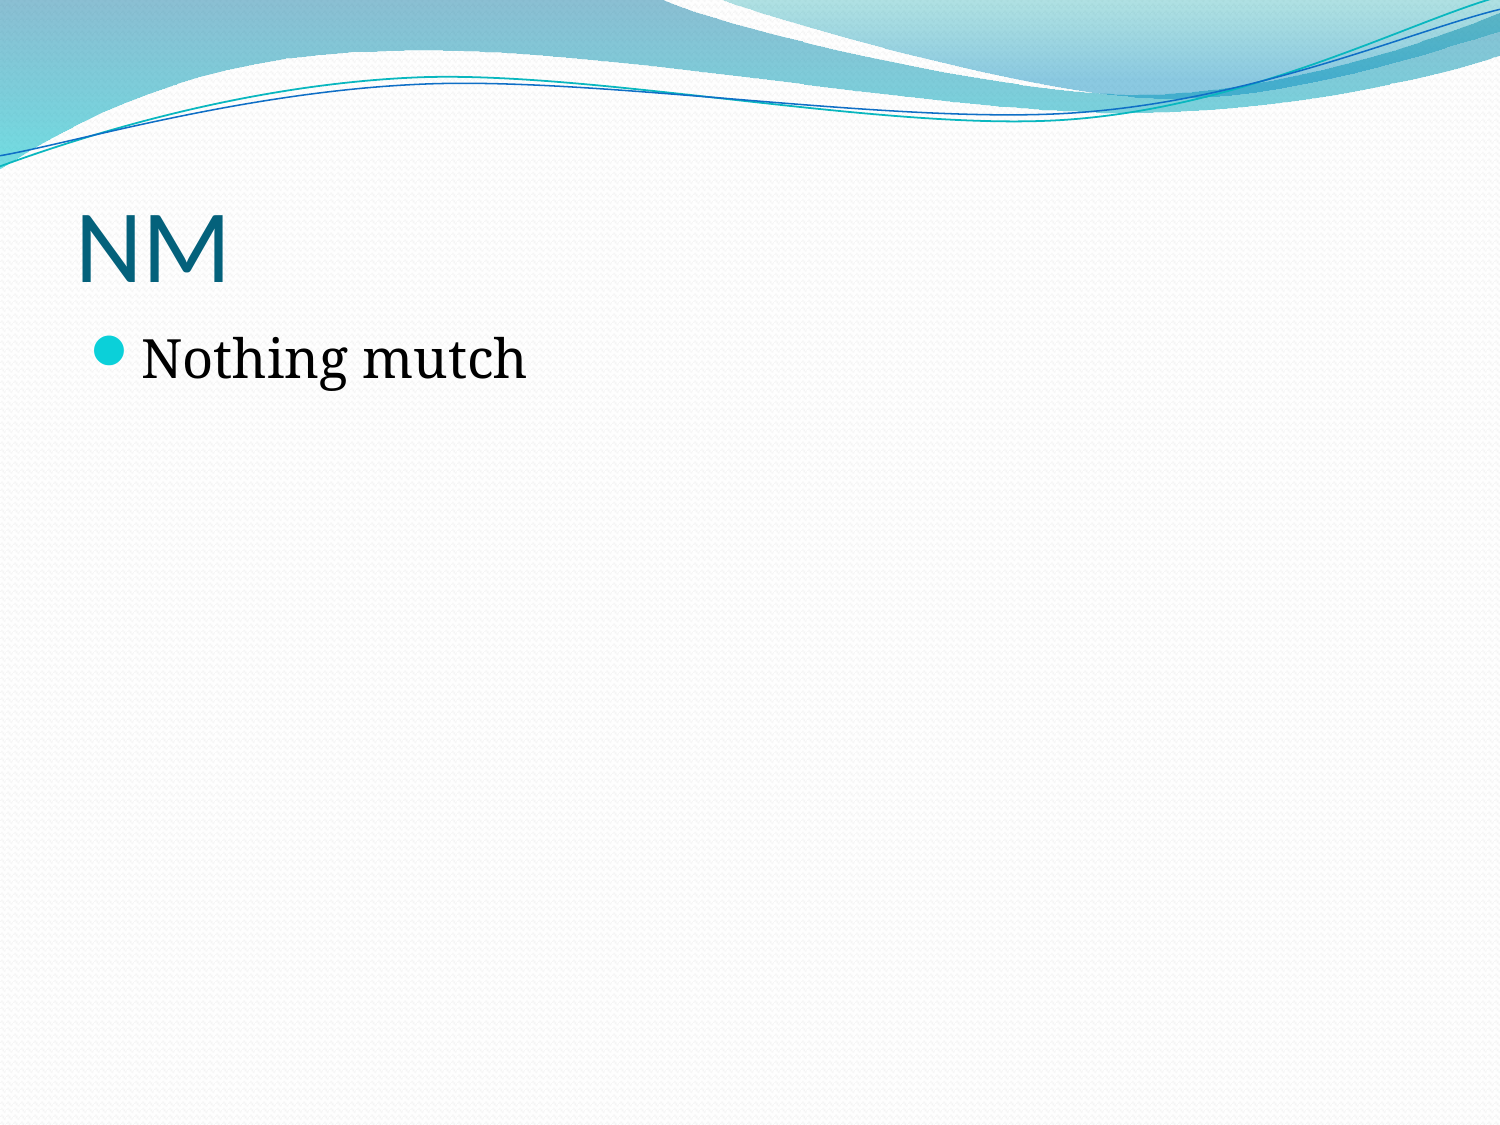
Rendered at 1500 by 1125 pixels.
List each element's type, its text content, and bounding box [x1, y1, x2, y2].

title NM [75, 115, 1425, 303]
list Nothing mutch [75, 317, 1425, 1038]
